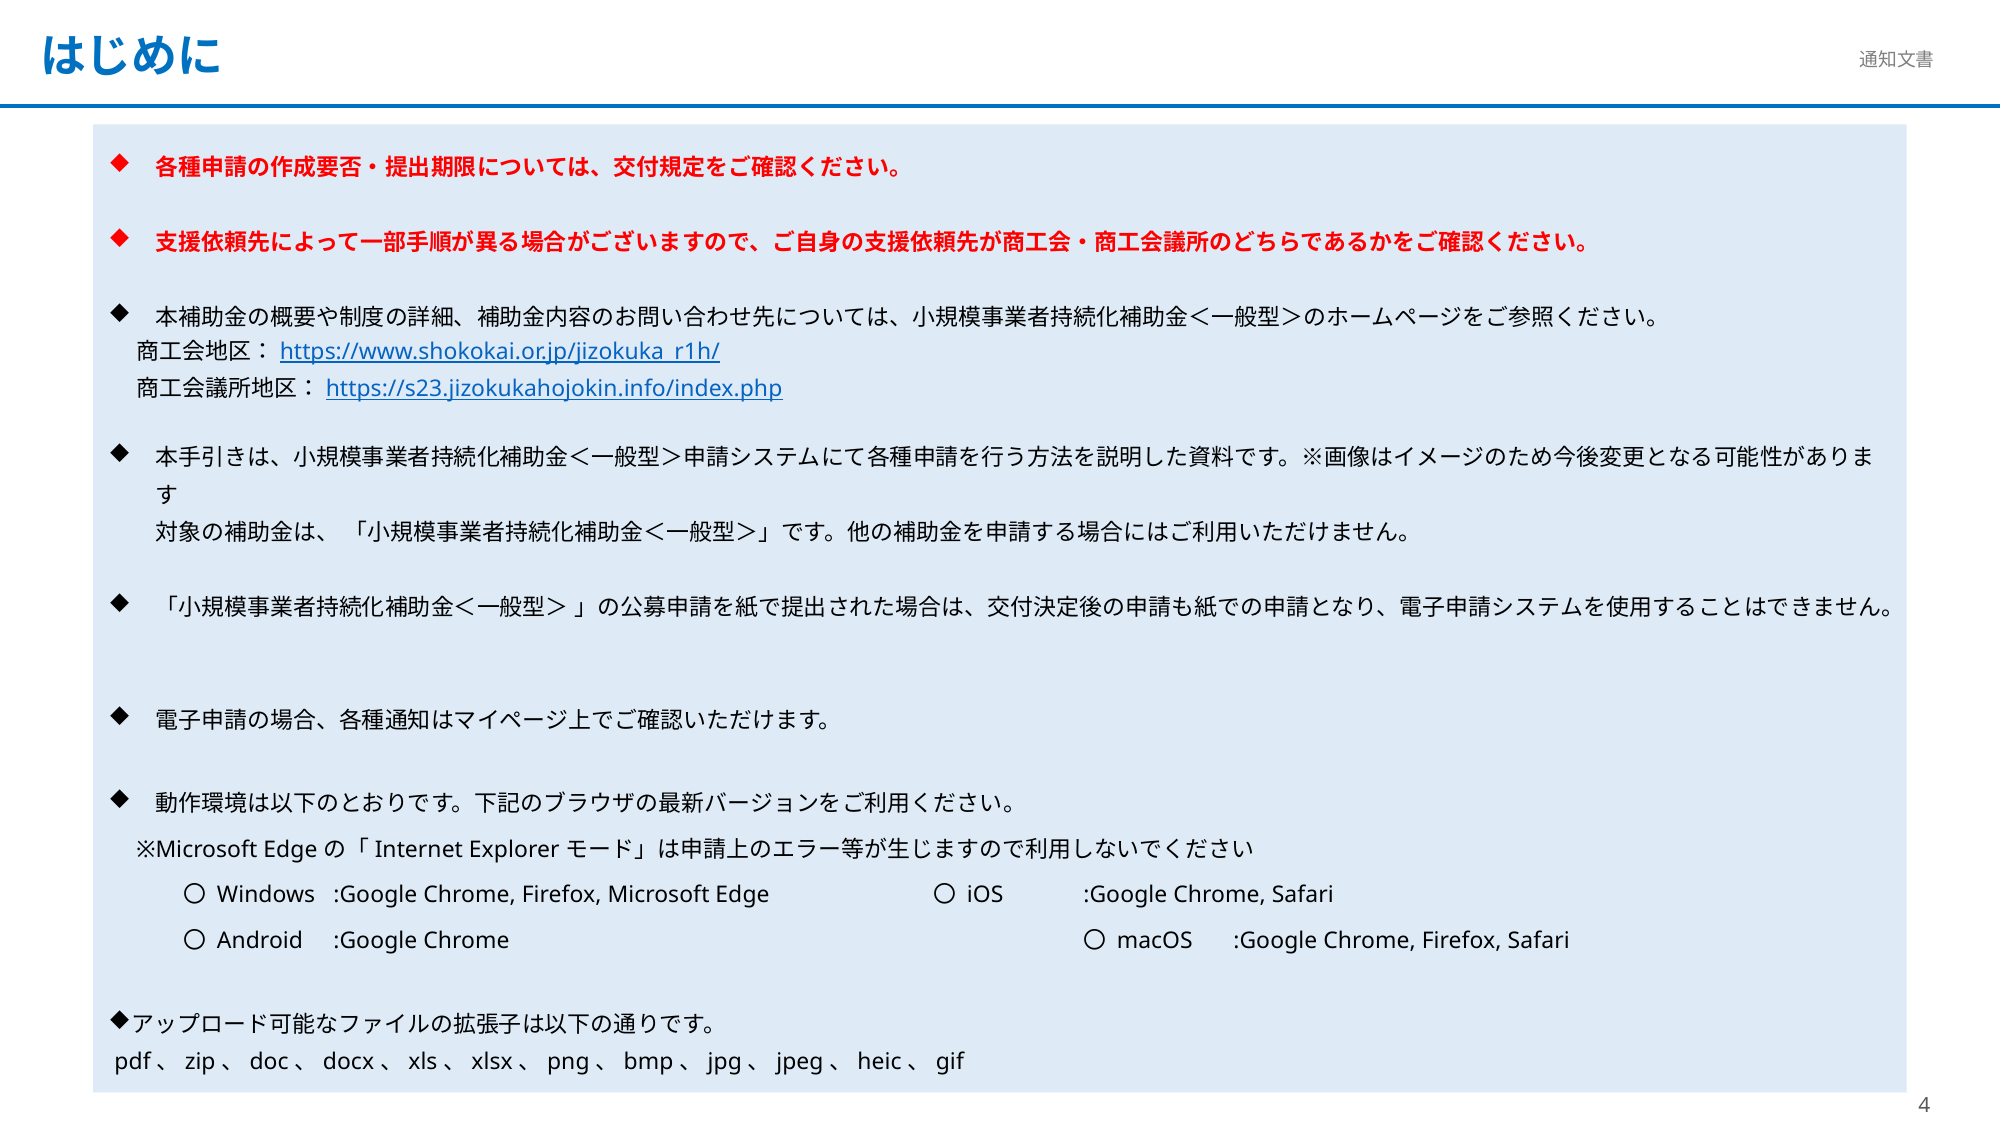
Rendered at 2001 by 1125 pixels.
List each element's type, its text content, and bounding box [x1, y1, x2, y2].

text_box はじめに [25, 17, 1283, 92]
text_box 各種申請の作成要否・提出期限については、交付規定をご確認ください。 支援依頼先によって一部手順が異る場合がございますので、ご自身の支援依頼先が商工会・商工会議所のどちらであるかをご確認ください。 本補助金の概要や制度の詳細、補助金内容のお問い合わせ先については、小規模事業者持続化補助金＜一般型＞のホームページをご参照ください。 商工会地区：https://www.shokokai.or.jp/jizokuka_r1h/ 商工会議所地区：https://s23.jizokukahojokin.info/index.php 本手引きは、小規模事業者持続化補助金＜一般型＞申請システムにて各種申請を行う方法を説明した資料です。※画像はイメージのため今後変更となる可能性があります 対象の補助金は、 「小規模事業者持続化補助金＜一般型＞」です。他の補助金を申請する場合にはご利用いただけません。 「小規模事業者持続化補助金＜一般型＞ 」の公募申請を紙で提出された場合は、交付決定後の申請も紙での申請となり、電子申請システムを使用することはできません。 電子申請の場合、各種通知はマイページ上でご確認いただけます。 動作環境は以下のとおりです。下記のブラウザの最新バージョンをご利用ください。 ※Microsoft Edgeの「Internet Explorerモード」は申請上のエラー等が生じますので利用しないでください 〇 Windows :Google Chrome, Firefox, Microsoft Edge 〇 iOS :Google Chrome, Safari 〇 Android :Google Chrome 〇 macOS :Google Chrome, Firefox, Safari アップロード可能なファイルの拡張子は以下の通りです。 pdf、zip、doc、docx、xls、xlsx、png、bmp、jpg、jpeg、heic、gif [93, 124, 1907, 1093]
